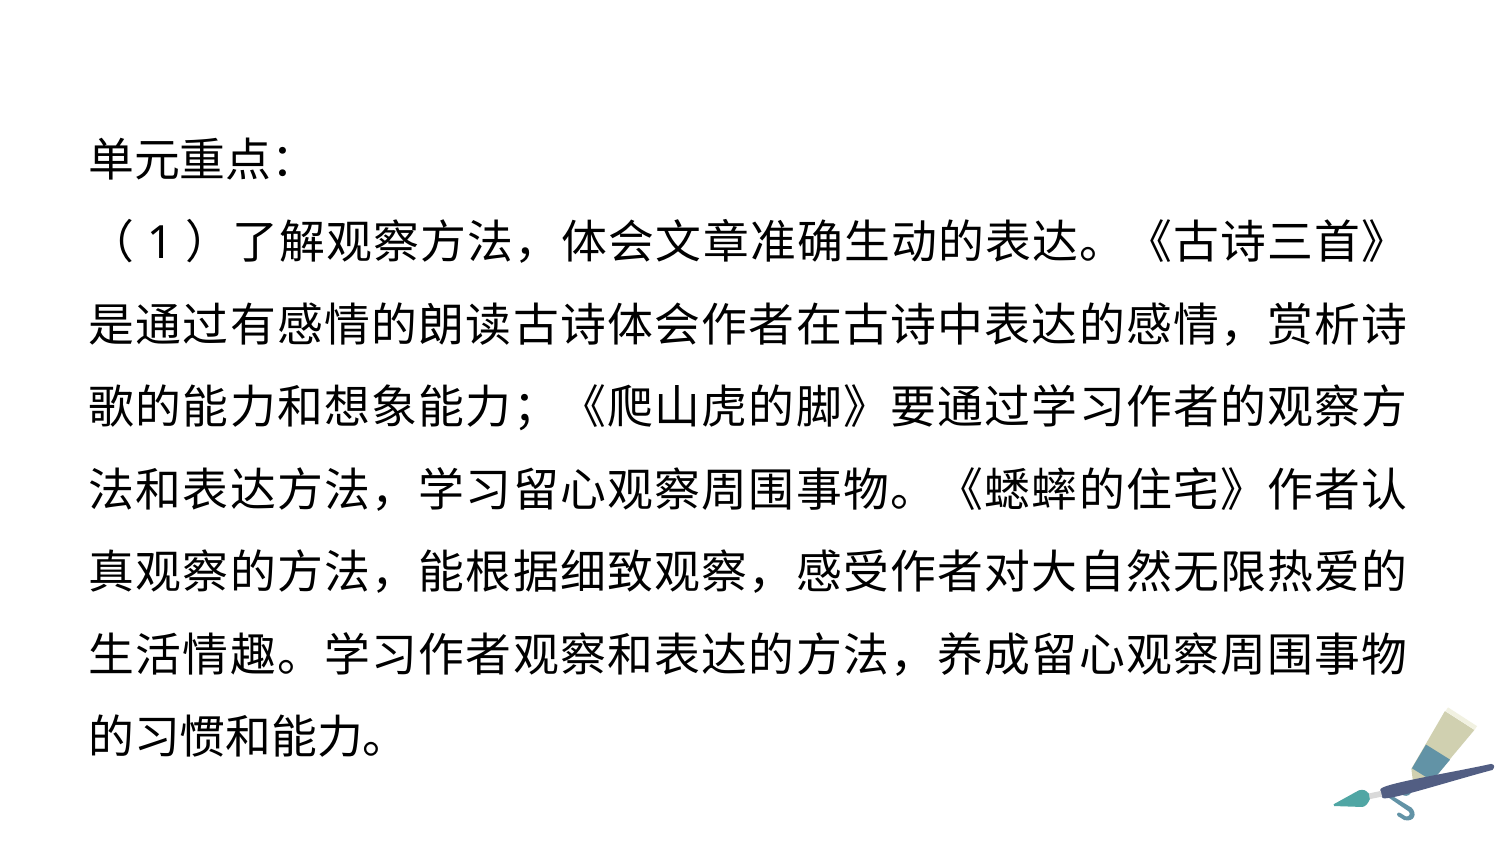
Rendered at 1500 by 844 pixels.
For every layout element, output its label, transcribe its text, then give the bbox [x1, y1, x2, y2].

text_box 单元重点： （1）了解观察方法，体会文章准确生动的表达。《古诗三首》是通过有感情的朗读古诗体会作者在古诗中表达的感情，赏析诗歌的能力和想象能力；《爬山虎的脚》要通过学习作者的观察方法和表达方法，学习留心观察周围事物。《蟋蟀的住宅》作者认真观察的方法，能根据细致观察，感受作者对大自然无限热爱的生活情趣。学习作者观察和表达的方法，养成留心观察周围事物的习惯和能力。 [28, 95, 1424, 770]
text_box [1358, 708, 1481, 844]
